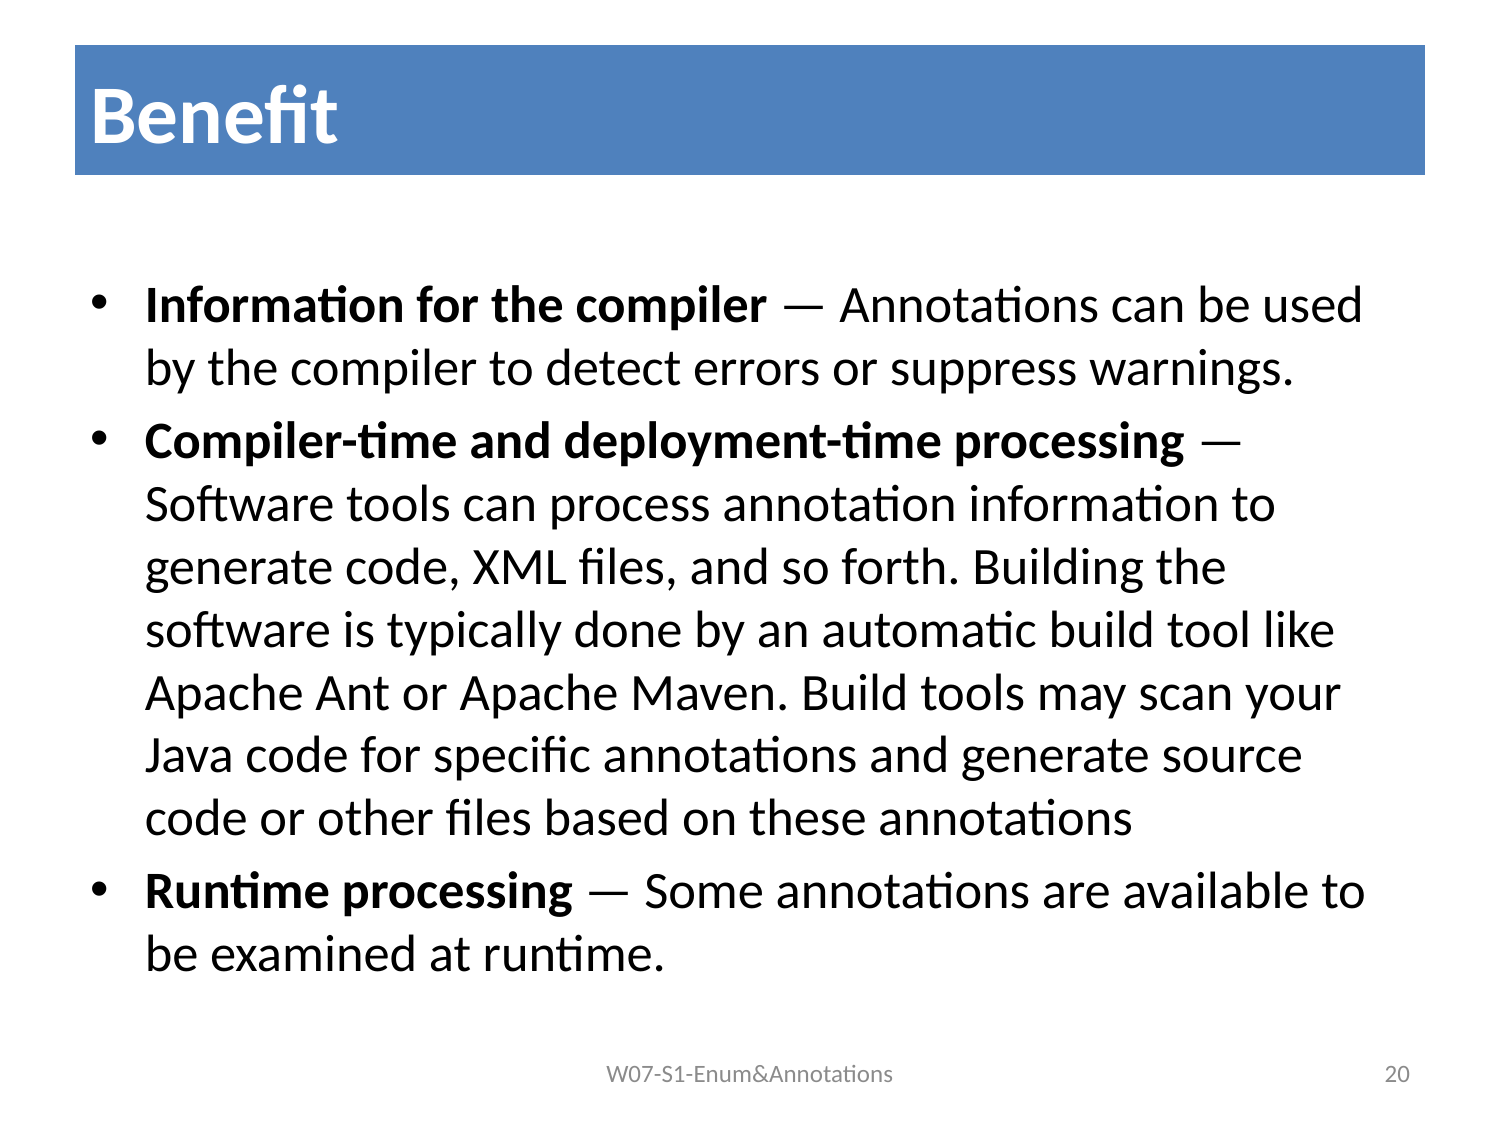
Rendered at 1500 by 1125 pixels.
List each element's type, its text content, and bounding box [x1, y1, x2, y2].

footer W07-S1-Enum&Annotations [512, 1042, 988, 1103]
slide_number 20 [1074, 1042, 1425, 1103]
title Benefit [75, 45, 1425, 175]
list Information for the compiler — Annotations can be used by the compiler to detect errors or suppress warnings. Compiler-time and deployment-time processing — Software tools can process annotation information to generate code, XML files, and so forth. Building the software is typically done by an automatic build tool like Apache Ant or Apache Maven. Build tools may scan your Java code for specific annotations and generate source code or other files based on these annotations Runtime processing — Some annotations are available to be examined at runtime. [75, 262, 1425, 1005]
